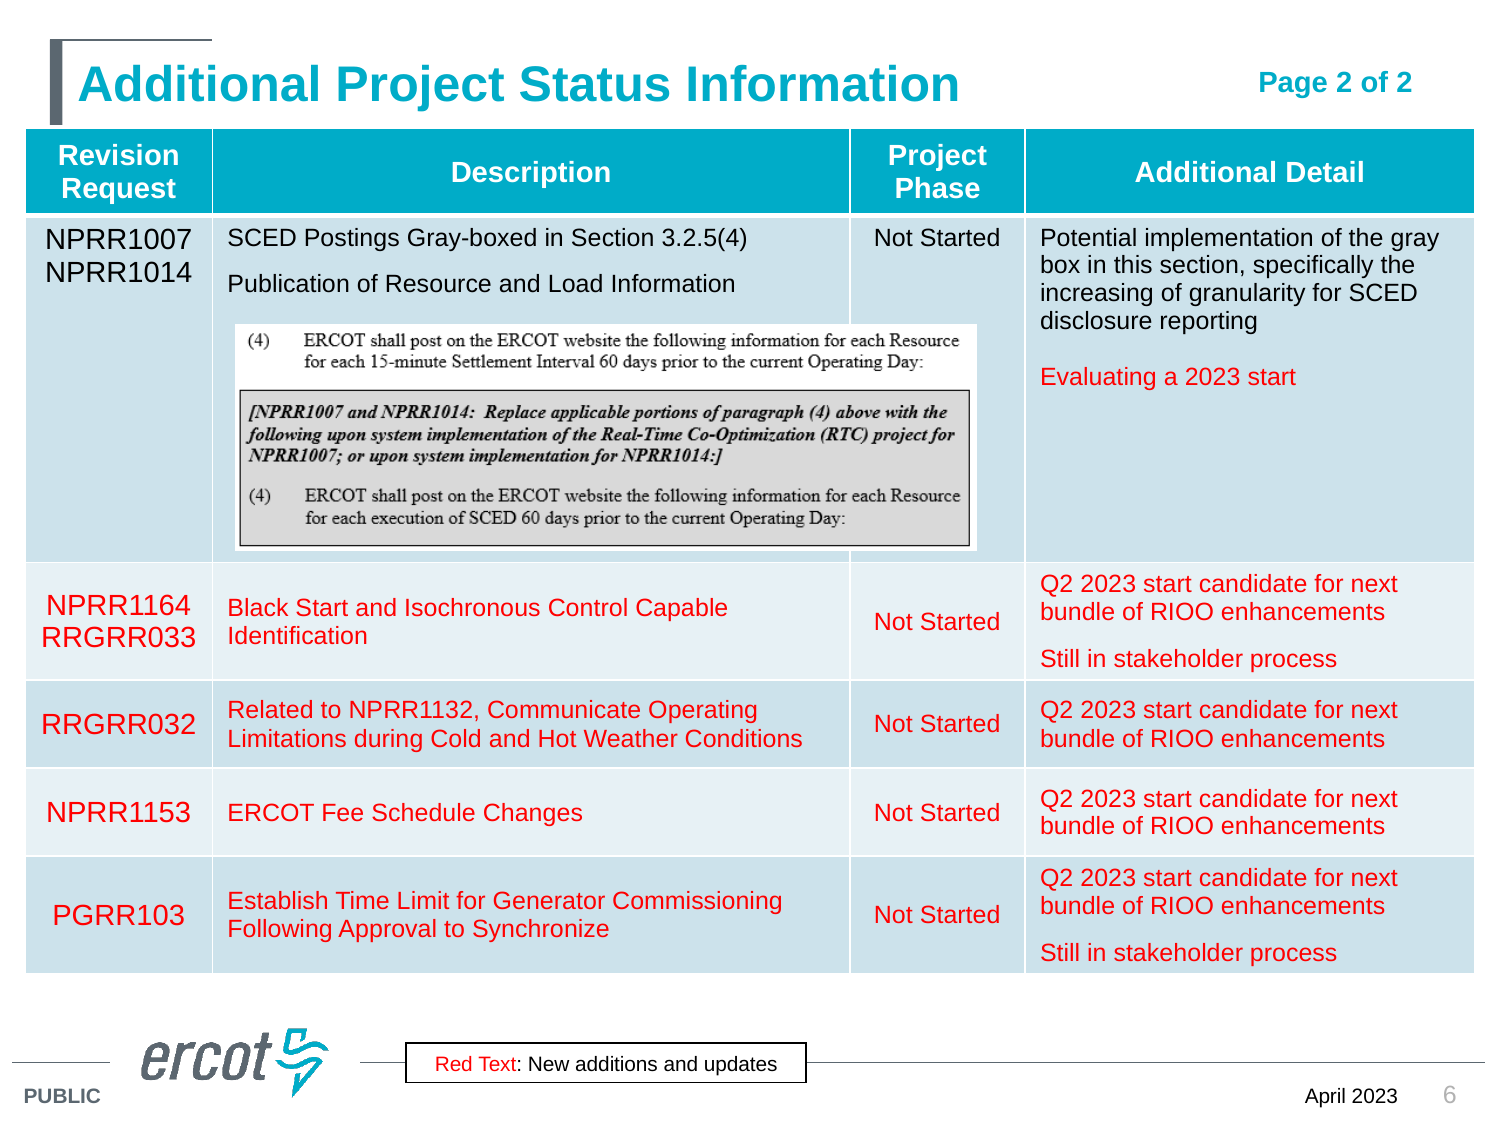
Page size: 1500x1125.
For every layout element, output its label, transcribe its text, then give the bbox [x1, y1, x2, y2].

text_box Page 2 of 2 [1243, 55, 1453, 110]
table_cell NPRR1007 NPRR1014 [26, 218, 212, 562]
table_cell Not Started [851, 218, 1024, 562]
table_cell SCED Postings Gray-boxed in Section 3.2.5(4) Publication of Resource and Load Information [213, 218, 849, 562]
table_cell Not Started [851, 769, 1024, 855]
table_cell Related to NPRR1132, Communicate Operating Limitations during Cold and Hot Weather Conditions [213, 681, 849, 767]
table_cell NPRR1153 [26, 769, 212, 855]
table_cell ERCOT Fee Schedule Changes [213, 769, 849, 855]
table_cell PGRR103 [26, 857, 212, 973]
table_header Project Phase [851, 129, 1024, 213]
table_header Description [213, 129, 849, 213]
table_cell Q2 2023 start candidate for next bundle of RIOO enhancements [1026, 681, 1474, 767]
table_cell Potential implementation of the gray box in this section, specifically the increasing of granularity for SCED disclosure reporting Evaluating a 2023 start [1026, 218, 1474, 562]
table_cell Q2 2023 start candidate for next bundle of RIOO enhancements Still in stakeholder process [1026, 857, 1474, 973]
title Additional Project Status Information [62, 44, 1000, 127]
table_cell Q2 2023 start candidate for next bundle of RIOO enhancements [1026, 769, 1474, 855]
picture [235, 324, 978, 552]
table_cell Black Start and Isochronous Control Capable Identification [213, 563, 849, 679]
table_cell NPRR1164 RRGRR033 [26, 563, 212, 679]
table_header Additional Detail [1026, 129, 1474, 213]
table_cell Not Started [851, 681, 1024, 767]
table_cell Not Started [851, 857, 1024, 973]
picture [137, 1024, 332, 1100]
table_cell Not Started [851, 563, 1024, 679]
text_box Red Text: New additions and updates [406, 1042, 807, 1083]
table_cell Q2 2023 start candidate for next bundle of RIOO enhancements Still in stakeholder process [1026, 563, 1474, 679]
table_cell Establish Time Limit for Generator Commissioning Following Approval to Synchronize [213, 857, 849, 973]
table_header Revision Request [26, 129, 212, 213]
slide_number 6 [1412, 1076, 1488, 1112]
table_cell RRGRR032 [26, 681, 212, 767]
